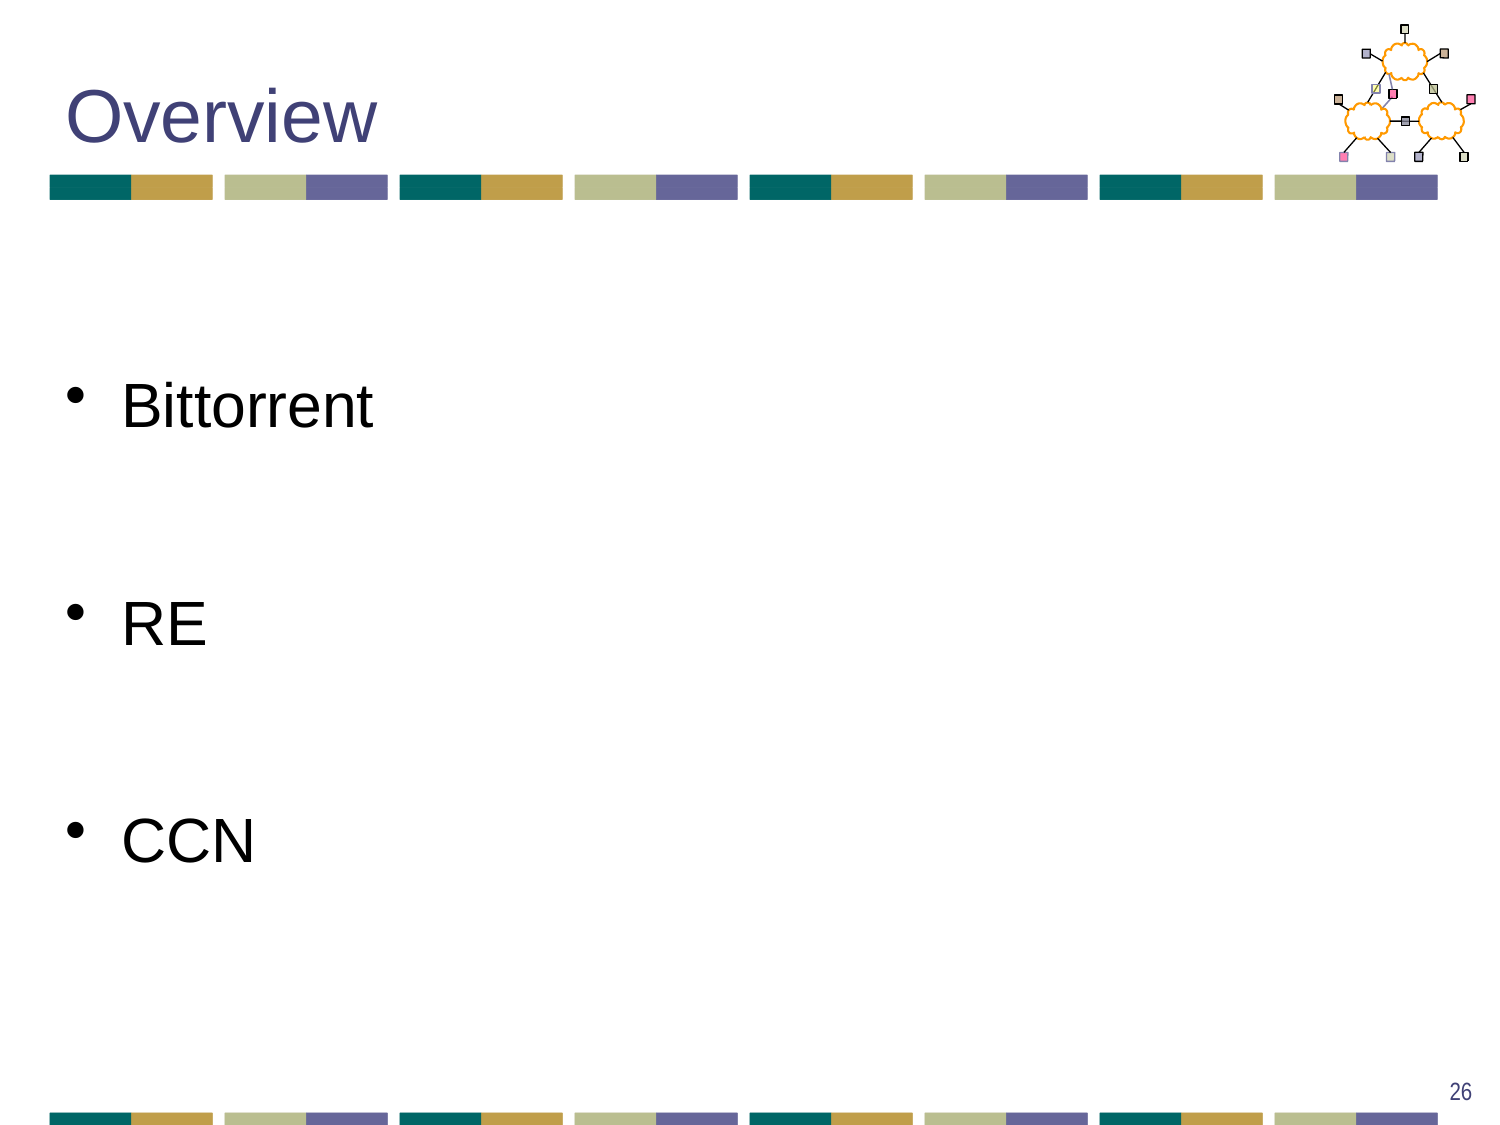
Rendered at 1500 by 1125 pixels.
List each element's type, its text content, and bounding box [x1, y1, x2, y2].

list Bittorrent RE CCN [50, 212, 1438, 1050]
slide_number 26 [1174, 1037, 1488, 1113]
title Overview [50, 62, 1438, 163]
